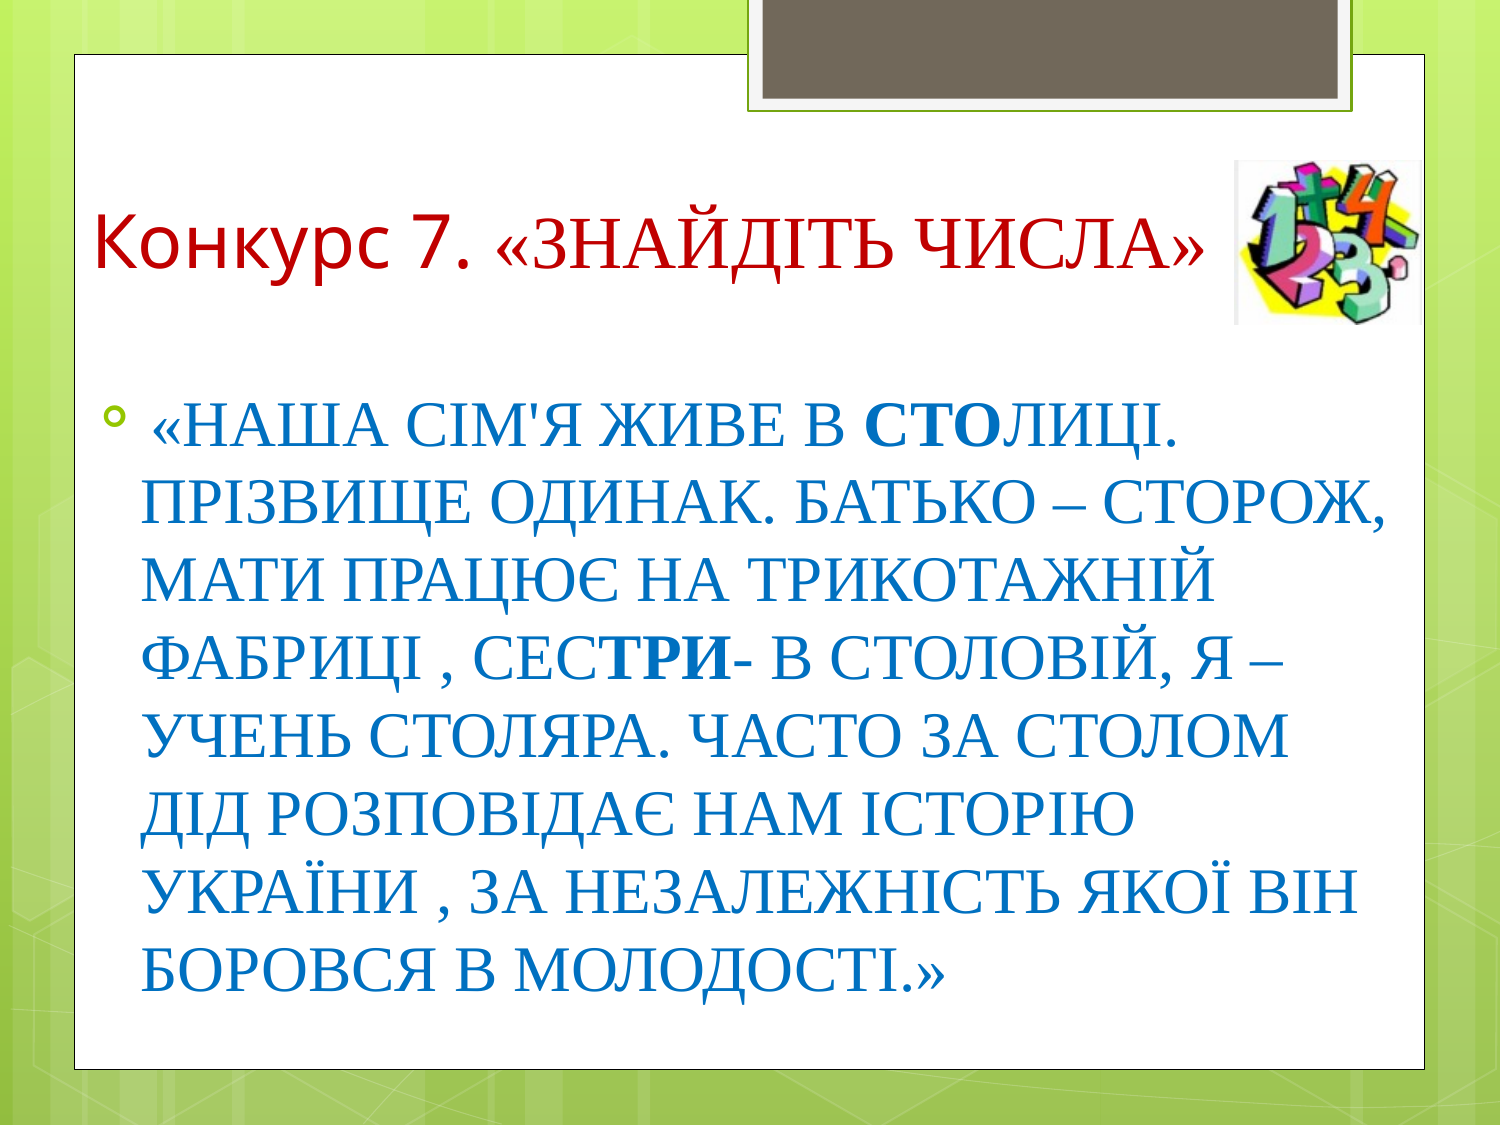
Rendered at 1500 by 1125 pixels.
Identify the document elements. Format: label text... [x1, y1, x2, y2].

picture [1234, 160, 1423, 326]
title Конкурс 7. «ЗНАЙДІТЬ ЧИСЛА» [76, 113, 1424, 291]
list «НАША СІМ'Я ЖИВЕ В СТОЛИЦІ. ПРІЗВИЩЕ ОДИНАК. БАТЬКО – СТОРОЖ, МАТИ ПРАЦЮЄ НА ТРИКОТАЖНІЙ ФАБРИЦІ , СЕСТРИ- В СТОЛОВІЙ, Я – УЧЕНЬ СТОЛЯРА. ЧАСТО ЗА СТОЛОМ ДІД РОЗПОВІДАЄ НАМ ІСТОРІЮ УКРАЇНИ , ЗА НЕЗАЛЕЖНІСТЬ ЯКОЇ ВІН БОРОВСЯ В МОЛОДОСТІ.» [76, 373, 1424, 1071]
